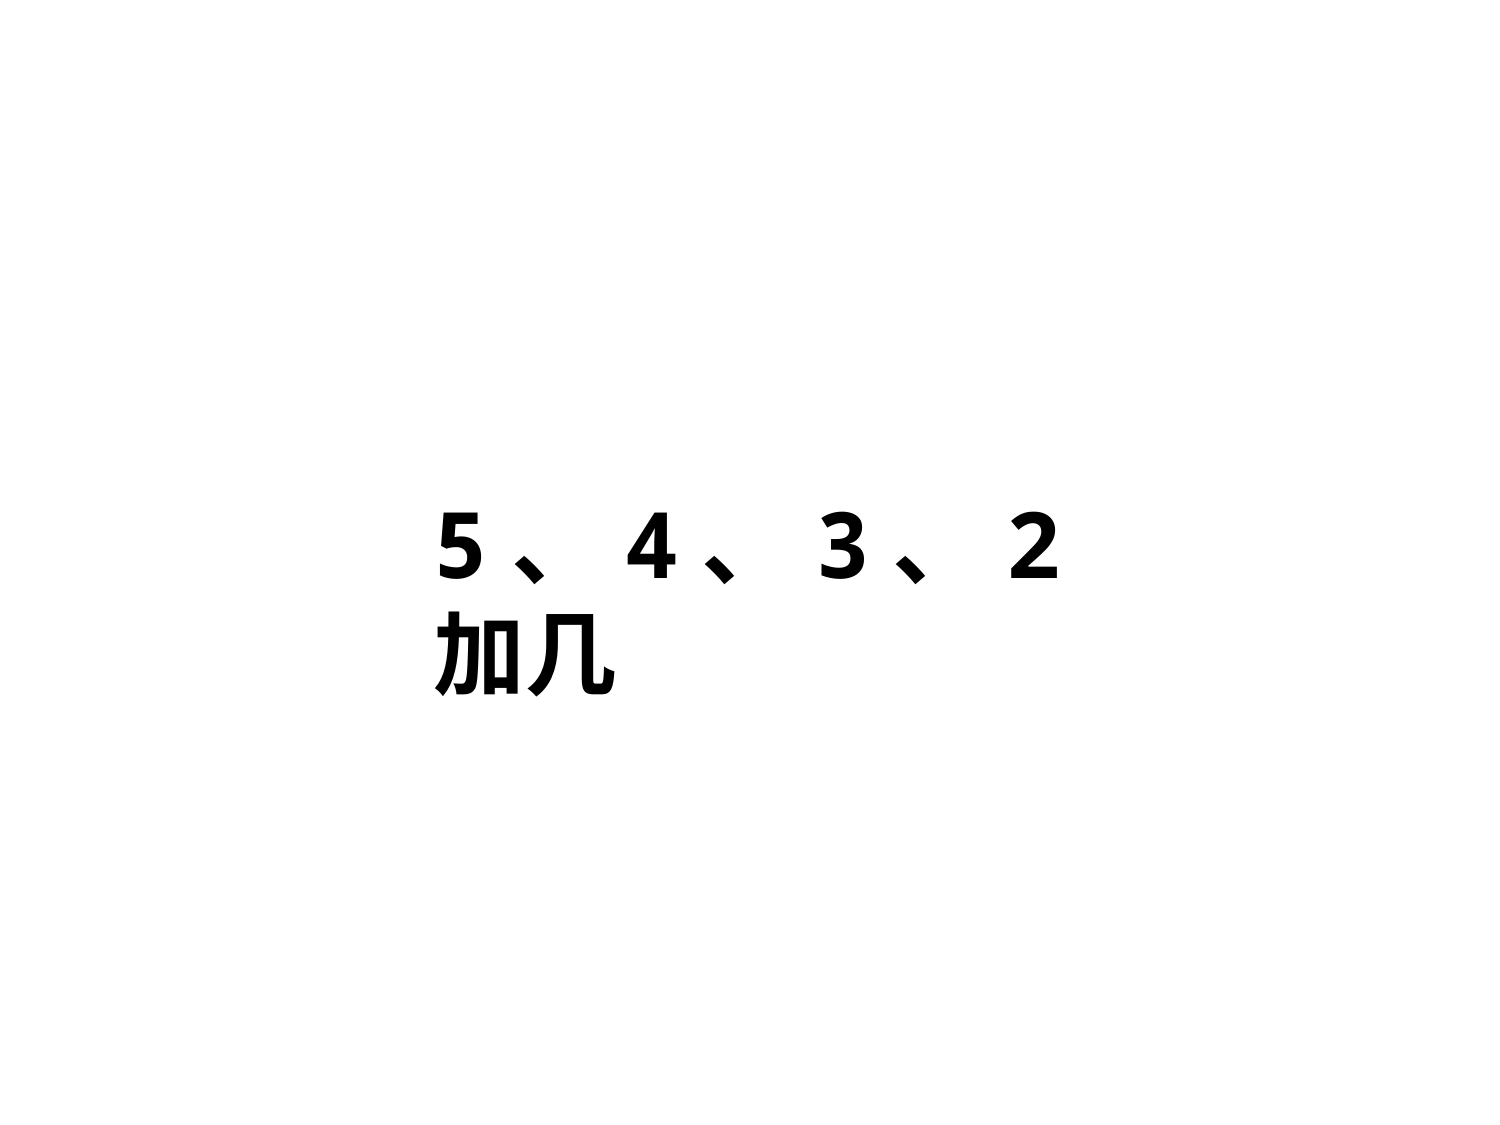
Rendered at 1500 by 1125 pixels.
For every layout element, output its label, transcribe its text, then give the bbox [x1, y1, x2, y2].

text_box 5、4、3、2加几 [419, 479, 1156, 715]
